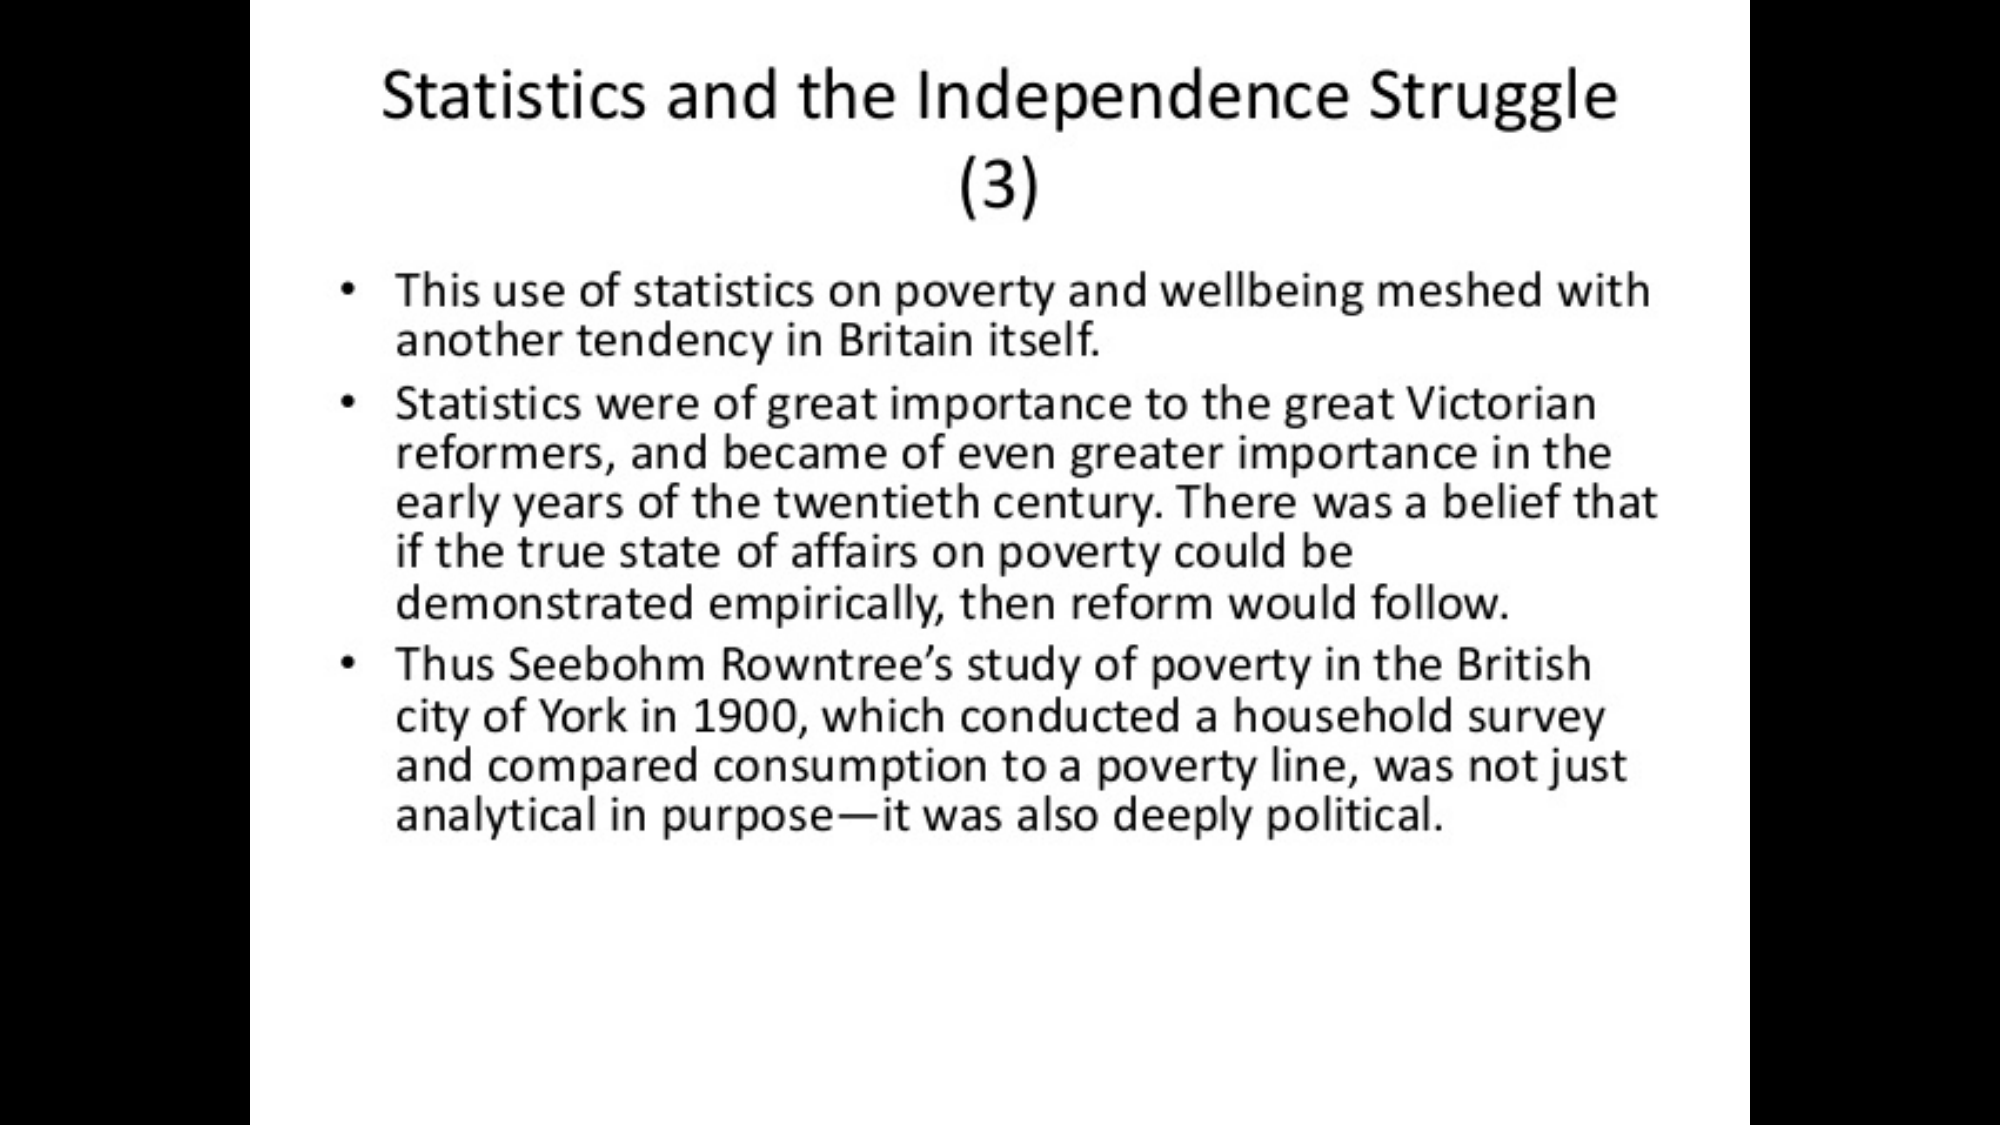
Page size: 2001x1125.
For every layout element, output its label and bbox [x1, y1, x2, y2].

picture [250, 0, 1750, 1125]
